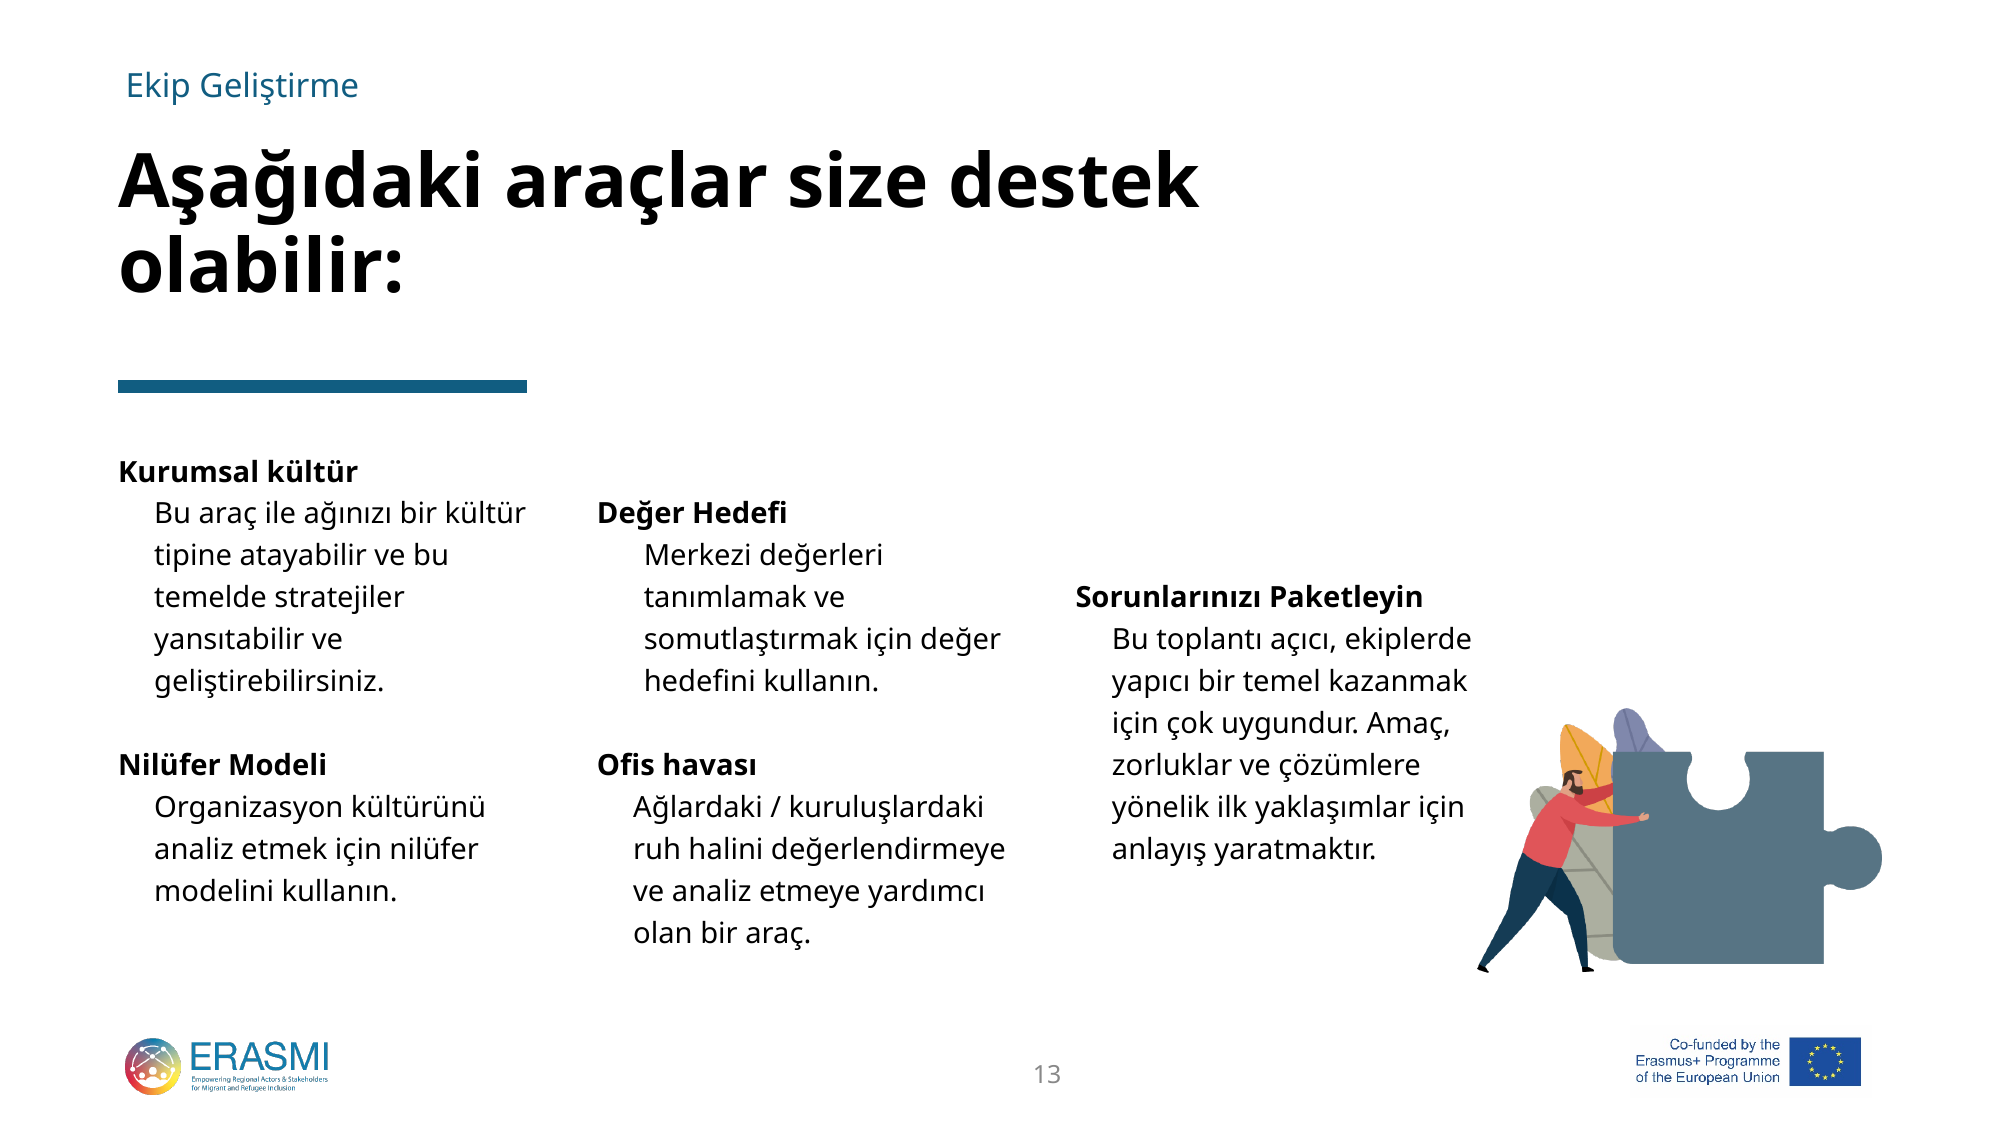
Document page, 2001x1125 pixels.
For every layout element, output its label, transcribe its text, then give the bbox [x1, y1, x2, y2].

picture [118, 1035, 332, 1098]
picture [1476, 708, 1883, 973]
picture [1630, 1025, 1872, 1098]
list Kurumsal kültür Bu araç ile ağınızı bir kültür tipine atayabilir ve bu temelde stratejiler yansıtabilir ve geliştirebilirsiniz. Nilüfer Modeli Organizasyon kültürünü analiz etmek için nilüfer modelini kullanın. Değer Hedefi Merkezi değerleri tanımlamak ve somutlaştırmak için değer hedefini kullanın. Ofis havası Ağlardaki / kuruluşlardaki ruh halini değerlendirmeye ve analiz etmeye yardımcı olan bir araç. Sorunlarınızı Paketleyin Bu toplantı açıcı, ekiplerde yapıcı bir temel kazanmak için çok uygundur. Amaç, zorluklar ve çözümlere yönelik ilk yaklaşımlar için anlayış yaratmaktır. [117, 445, 1496, 974]
title Aşağıdaki araçlar size destek olabilir: [117, 138, 1472, 297]
